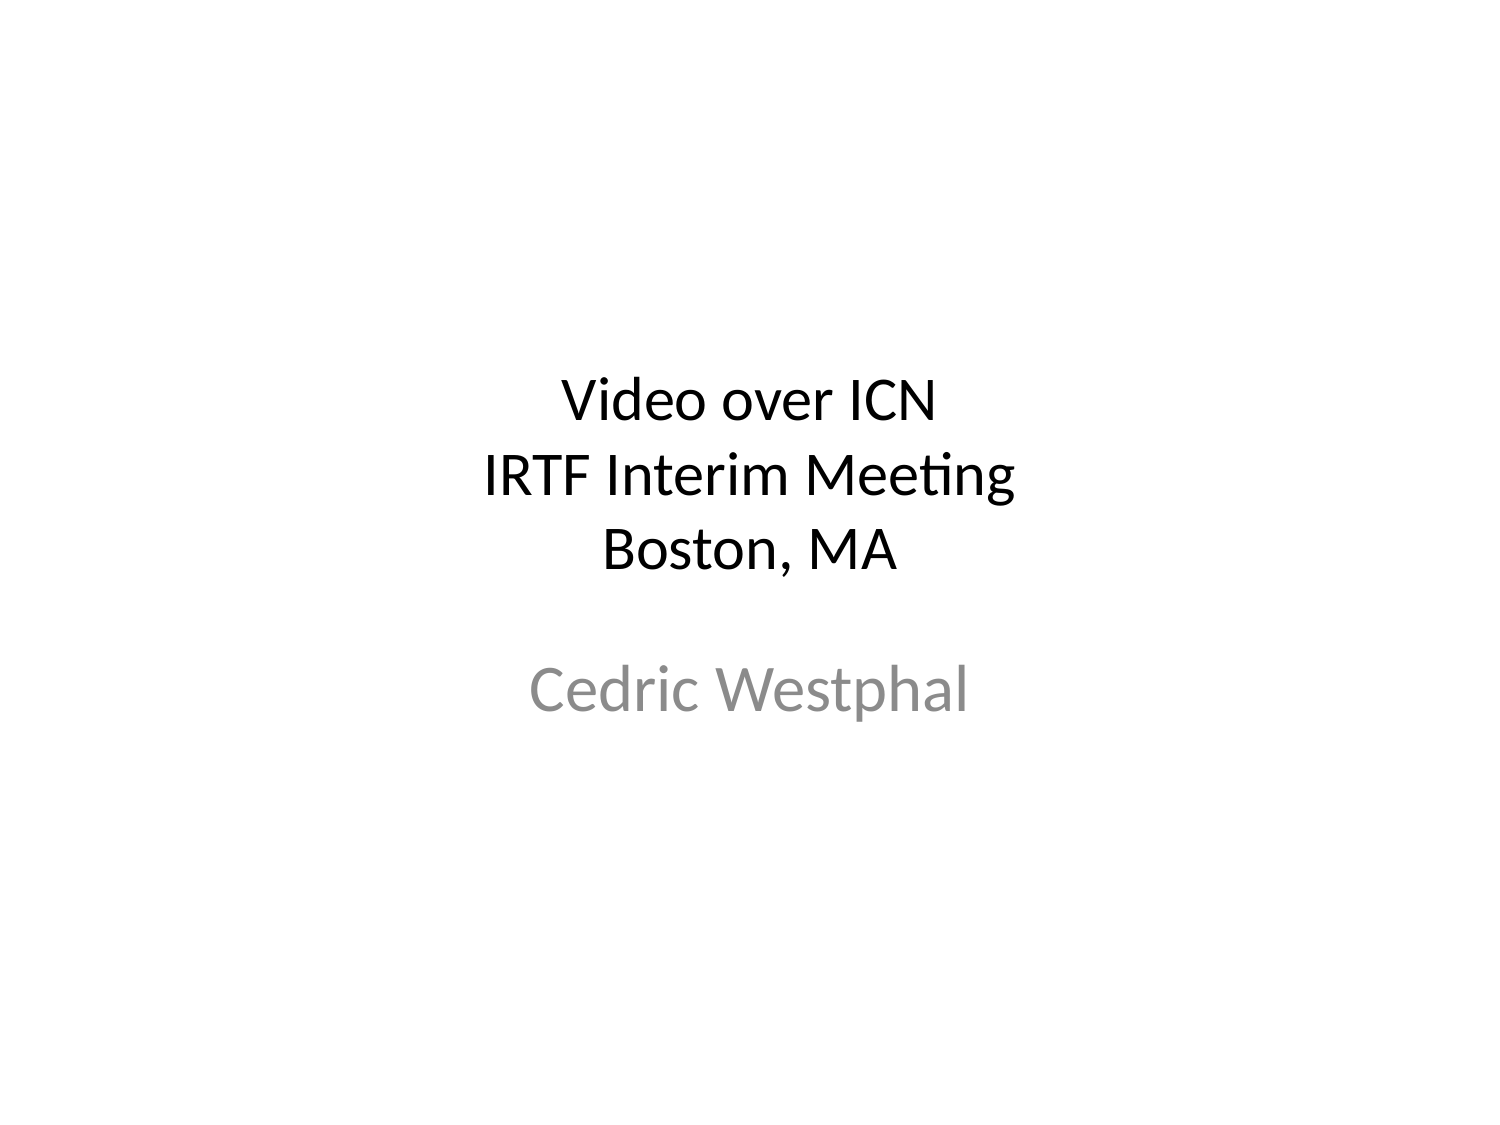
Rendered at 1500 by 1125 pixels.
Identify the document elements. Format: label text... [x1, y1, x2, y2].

subtitle Cedric Westphal [225, 637, 1275, 925]
title Video over ICN IRTF Interim Meeting Boston, MA [112, 349, 1388, 591]
